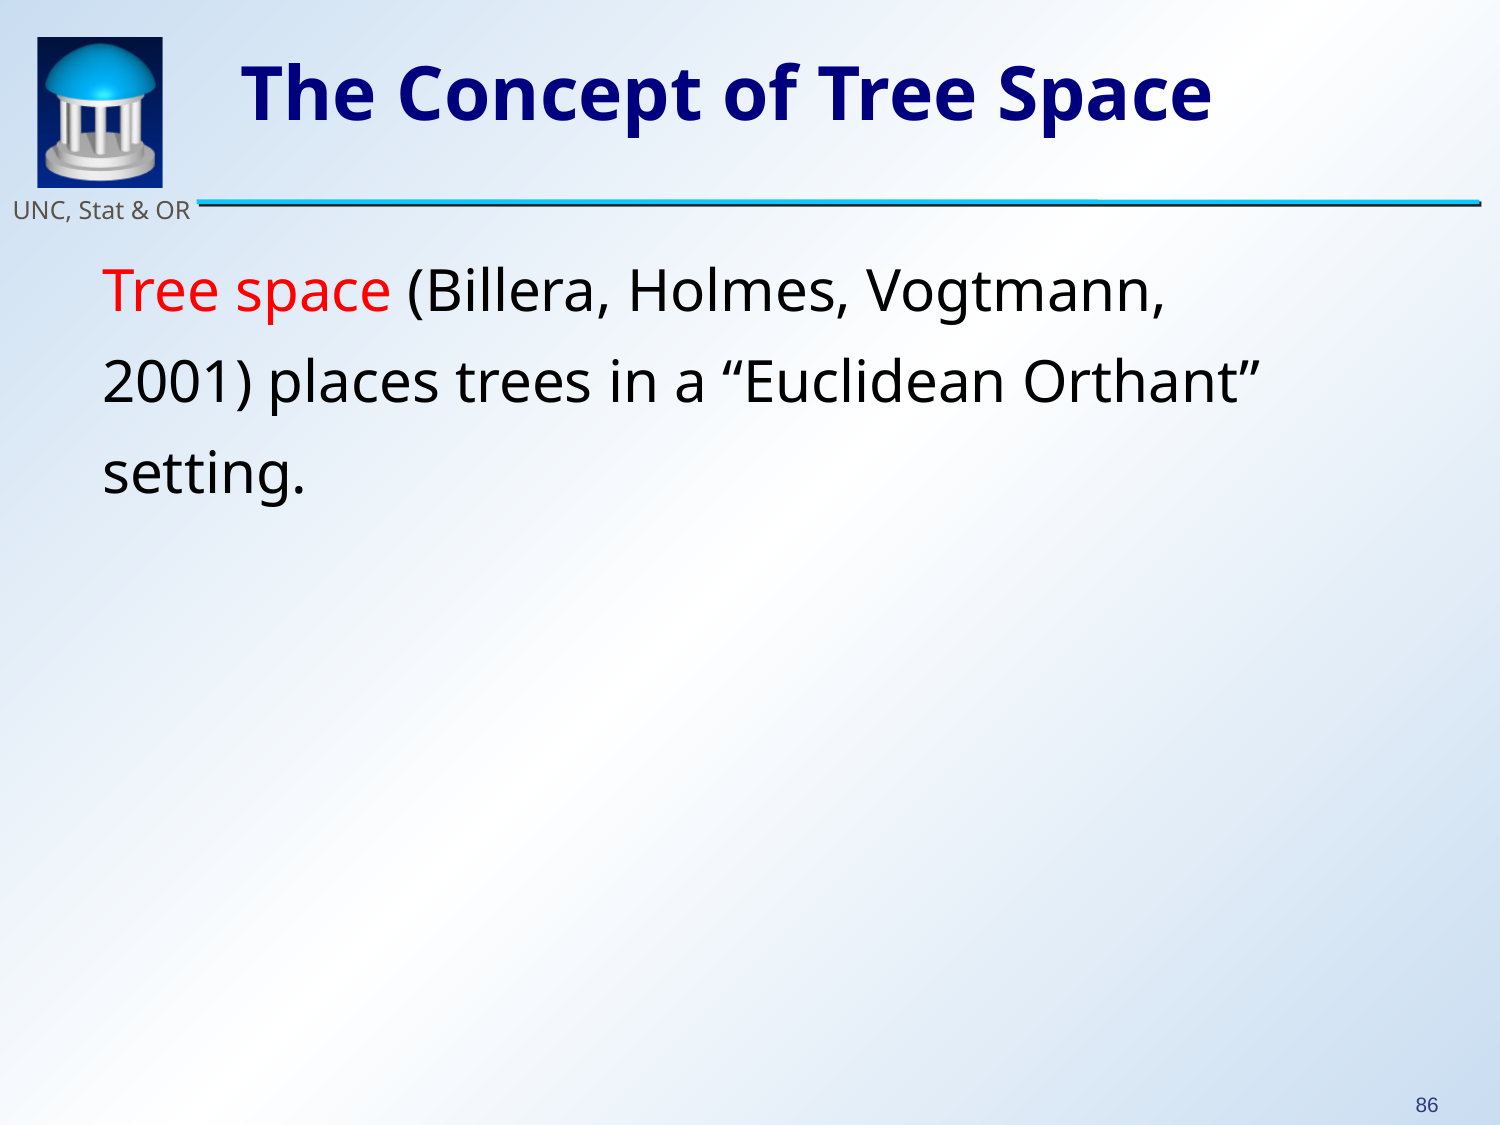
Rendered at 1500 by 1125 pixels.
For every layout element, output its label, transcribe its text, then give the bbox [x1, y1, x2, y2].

title The Concept of Tree Space [224, 24, 1386, 156]
text_box Tree space (Billera, Holmes, Vogtmann, 2001) places trees in a “Euclidean Orthant” setting. [87, 224, 1338, 513]
